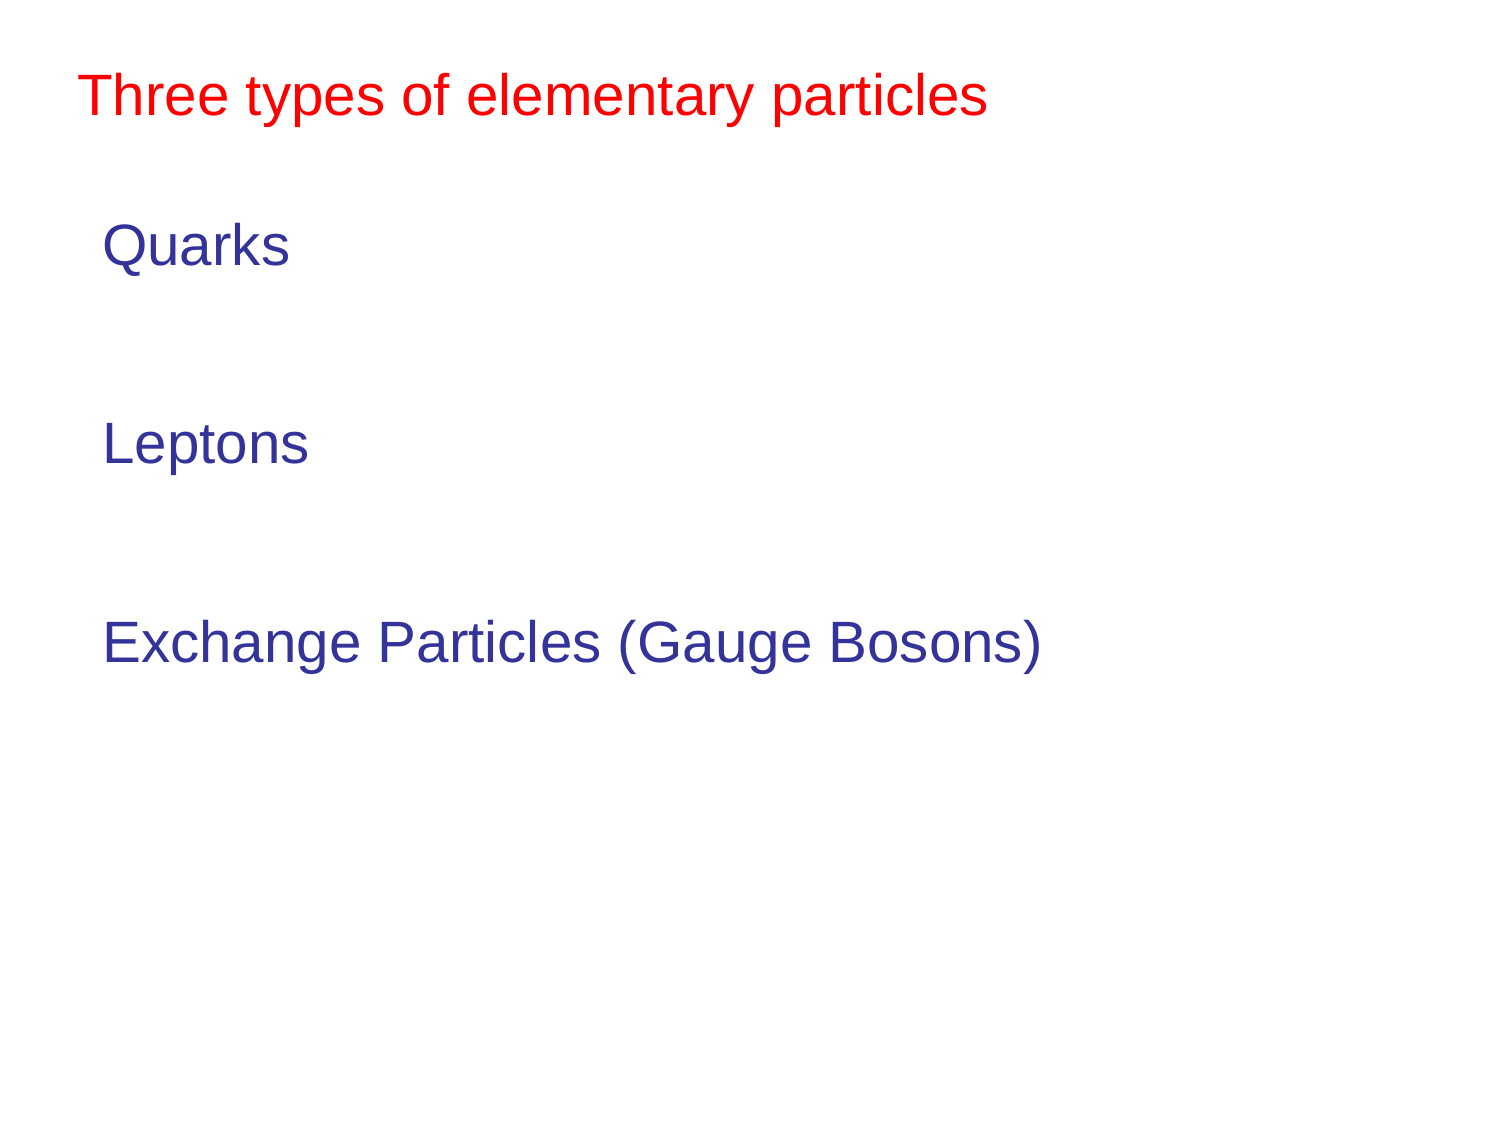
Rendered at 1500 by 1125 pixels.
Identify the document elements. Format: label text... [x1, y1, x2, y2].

text_box Three types of elementary particles [62, 50, 1450, 135]
text_box Quarks Leptons Exchange Particles (Gauge Bosons) [87, 200, 1450, 682]
